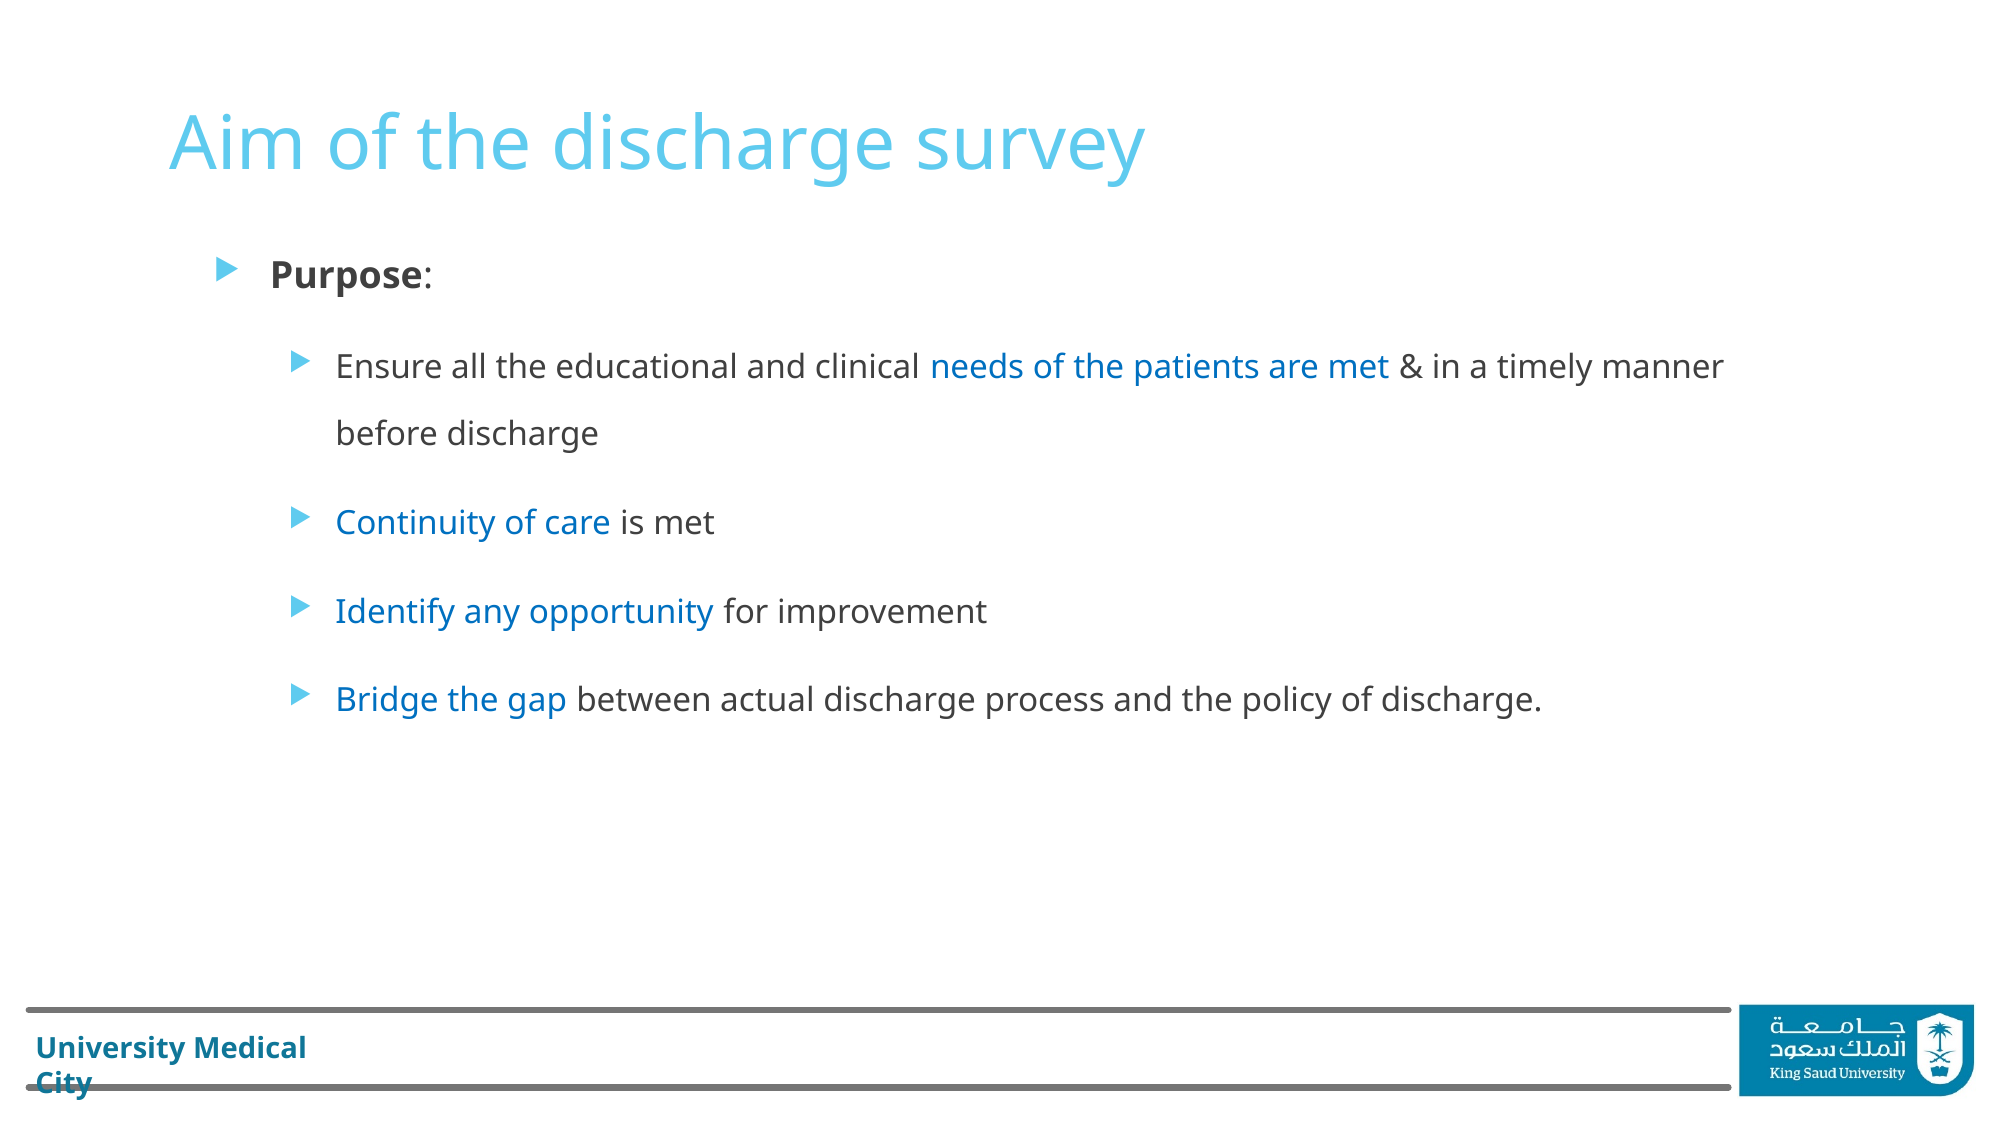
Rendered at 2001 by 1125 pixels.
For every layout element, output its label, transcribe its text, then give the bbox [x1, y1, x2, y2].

picture [1737, 1002, 1976, 1099]
title Aim of the discharge survey [154, 86, 1617, 297]
list Purpose: Ensure all the educational and clinical needs of the patients are met & in a timely manner before discharge Continuity of care is met Identify any opportunity for improvement Bridge the gap between actual discharge process and the policy of discharge. [198, 221, 1756, 978]
